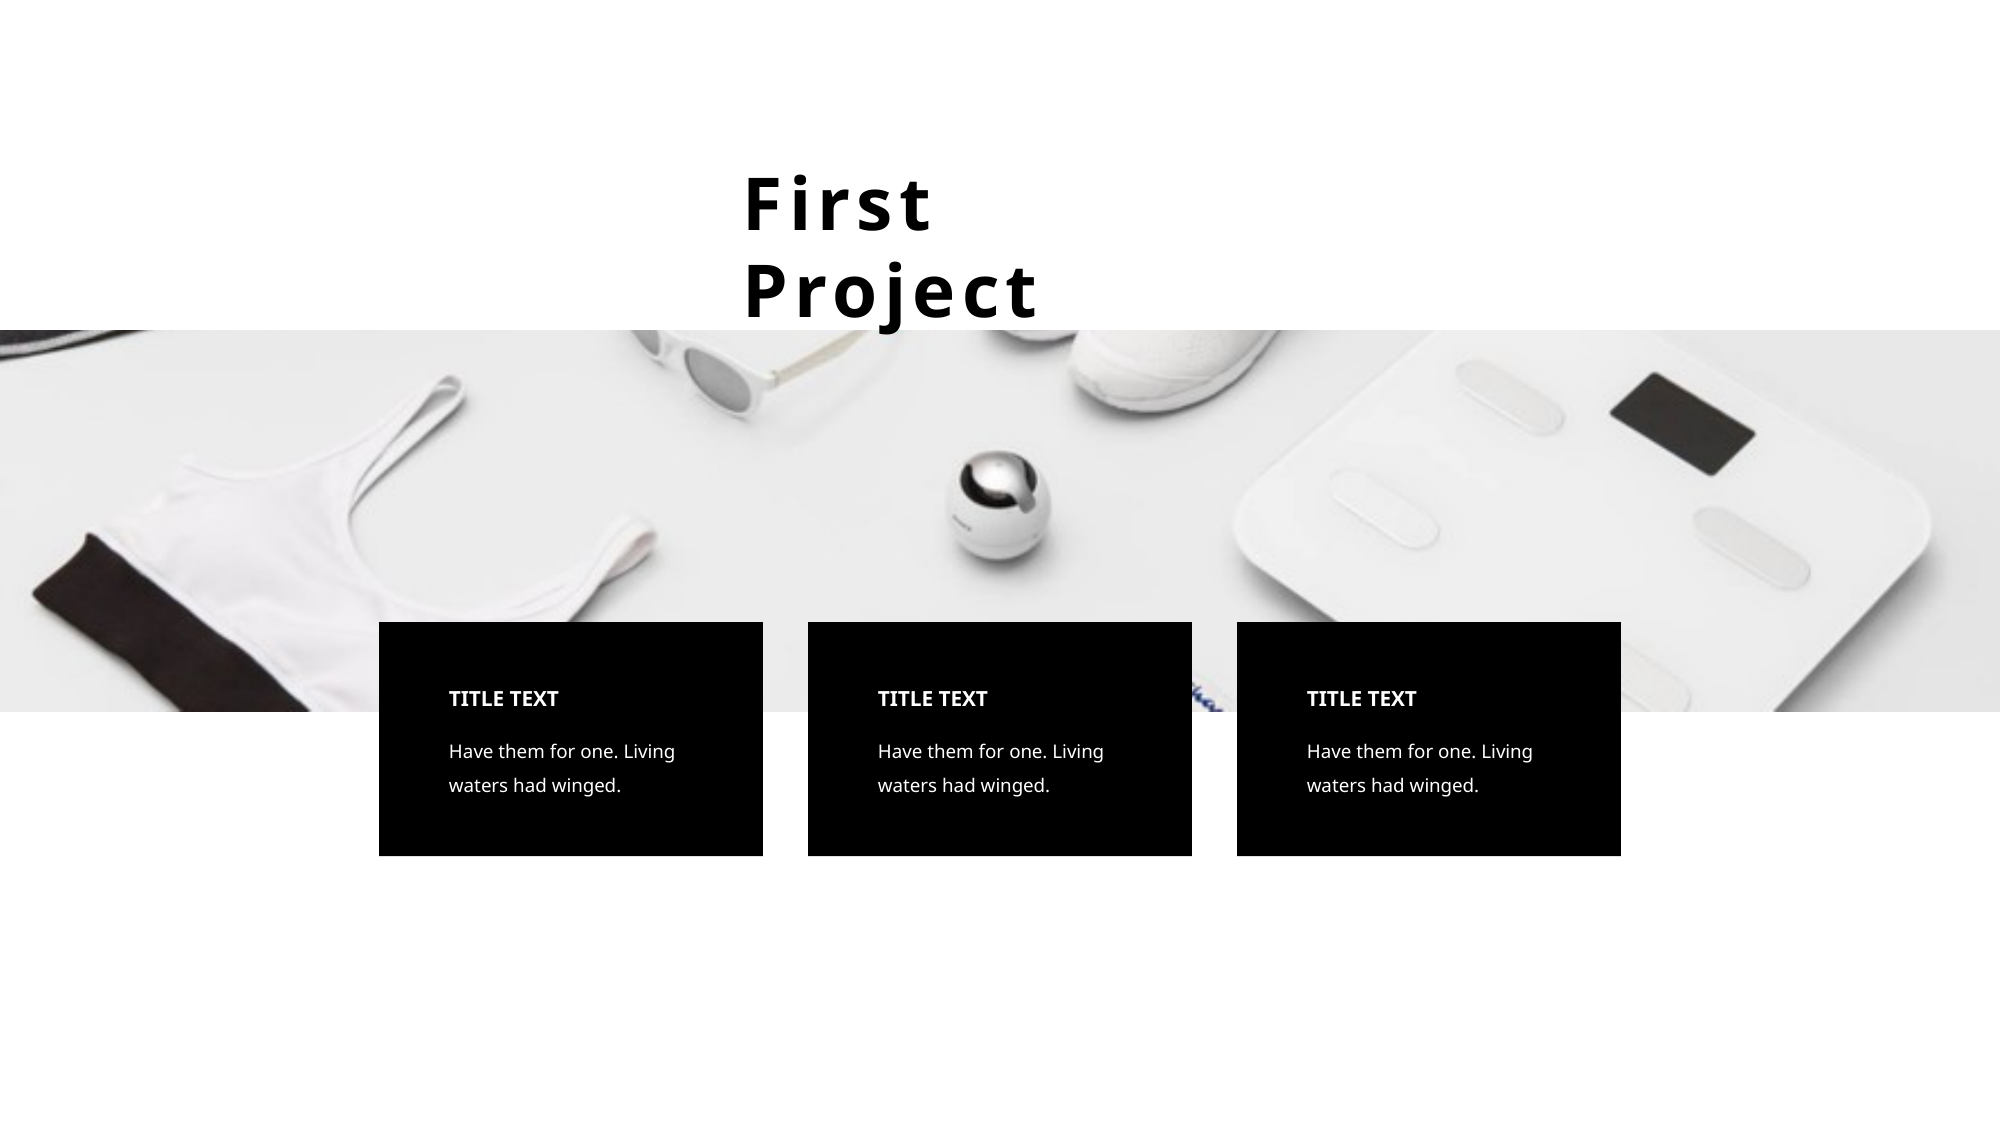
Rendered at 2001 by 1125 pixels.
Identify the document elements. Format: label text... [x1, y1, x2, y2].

text_box First Project [728, 150, 1272, 330]
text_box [379, 622, 1621, 857]
picture [0, 330, 2000, 712]
